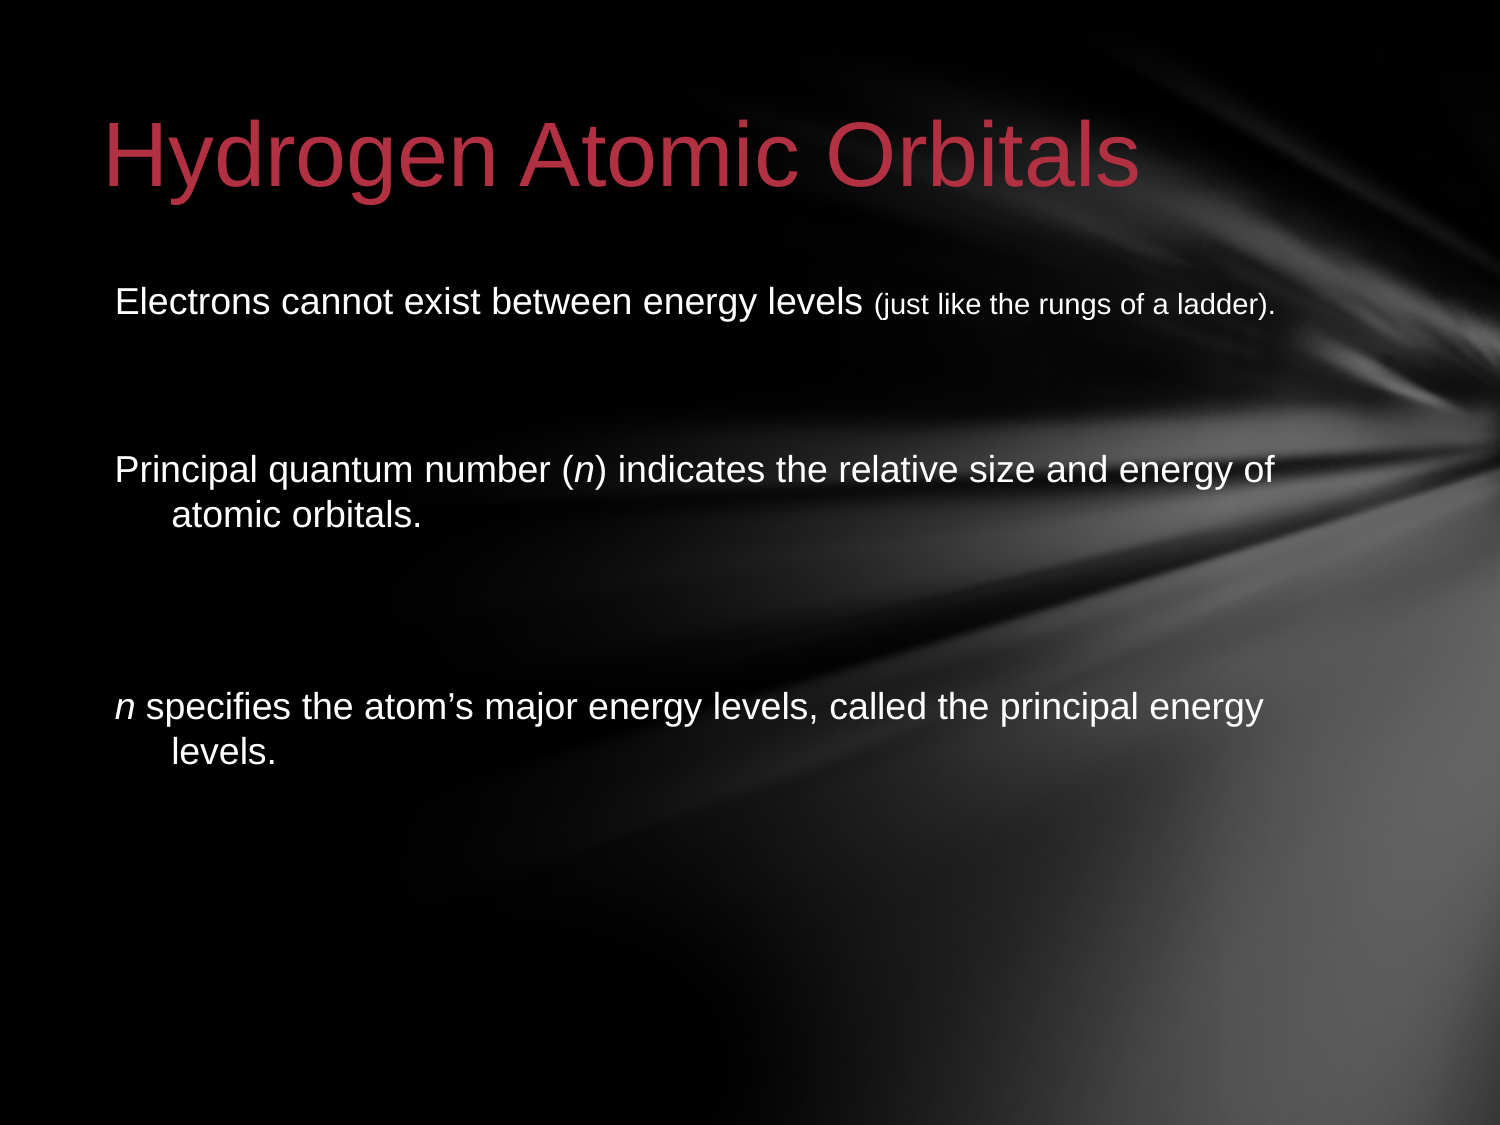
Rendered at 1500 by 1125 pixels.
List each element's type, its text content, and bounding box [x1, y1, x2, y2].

text_box n specifies the atom’s major energy levels, called the principal energy levels. [99, 674, 1376, 780]
text_box Principal quantum number (n) indicates the relative size and energy of atomic orbitals. [99, 437, 1313, 543]
text_box Electrons cannot exist between energy levels (just like the rungs of a ladder). [99, 275, 1325, 331]
title [57, 37, 1318, 213]
text_box Hydrogen Atomic Orbitals [87, 87, 1300, 213]
